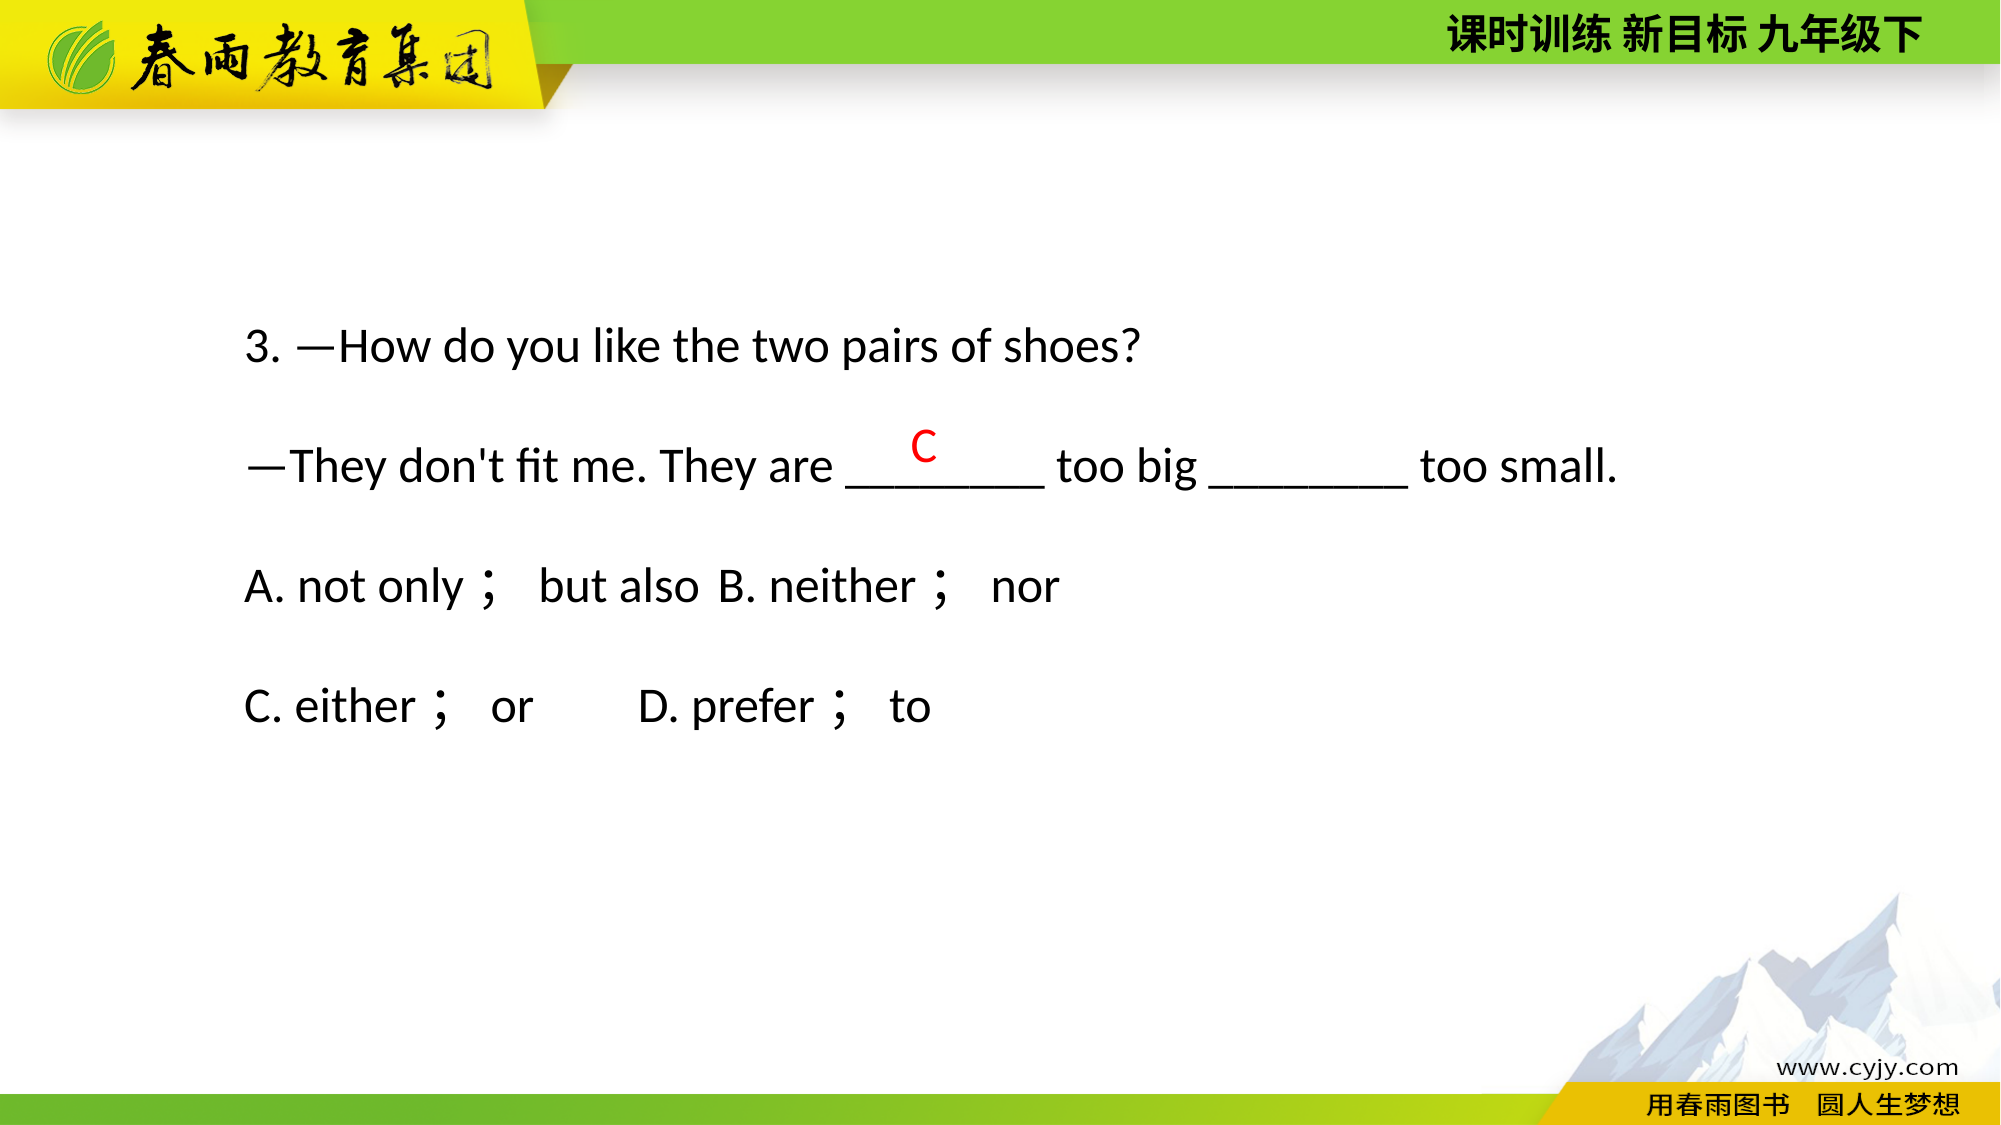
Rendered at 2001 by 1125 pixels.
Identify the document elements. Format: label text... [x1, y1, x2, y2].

text_box C [895, 404, 953, 480]
text_box 3. —How do you like the two pairs of shoes? —They don't fit me. They are ________ too big ________ too small. A. not only；but also B. neither；nor C. either；or D. prefer；to [229, 245, 1848, 741]
picture [0, 0, 2001, 1125]
